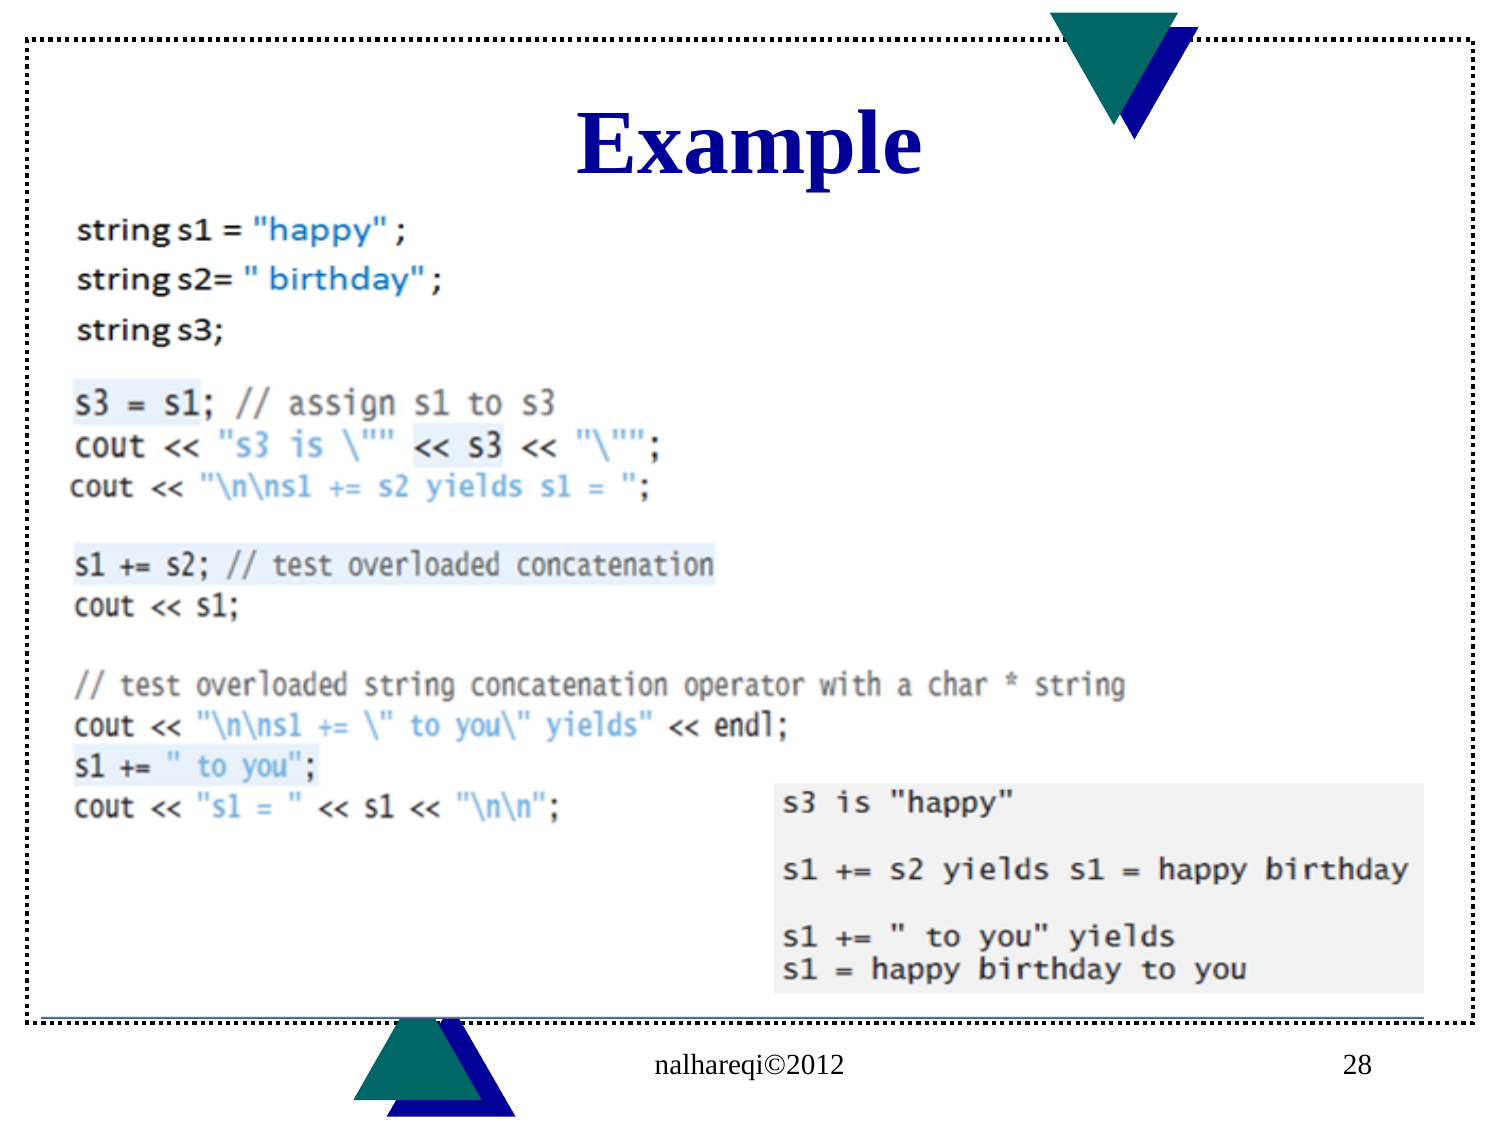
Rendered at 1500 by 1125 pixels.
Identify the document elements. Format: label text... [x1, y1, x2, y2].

title Example [111, 42, 1388, 194]
footer nalhareqi©2012 [512, 1026, 988, 1101]
slide_number 28 [1074, 1026, 1388, 1101]
picture [40, 196, 1424, 1019]
